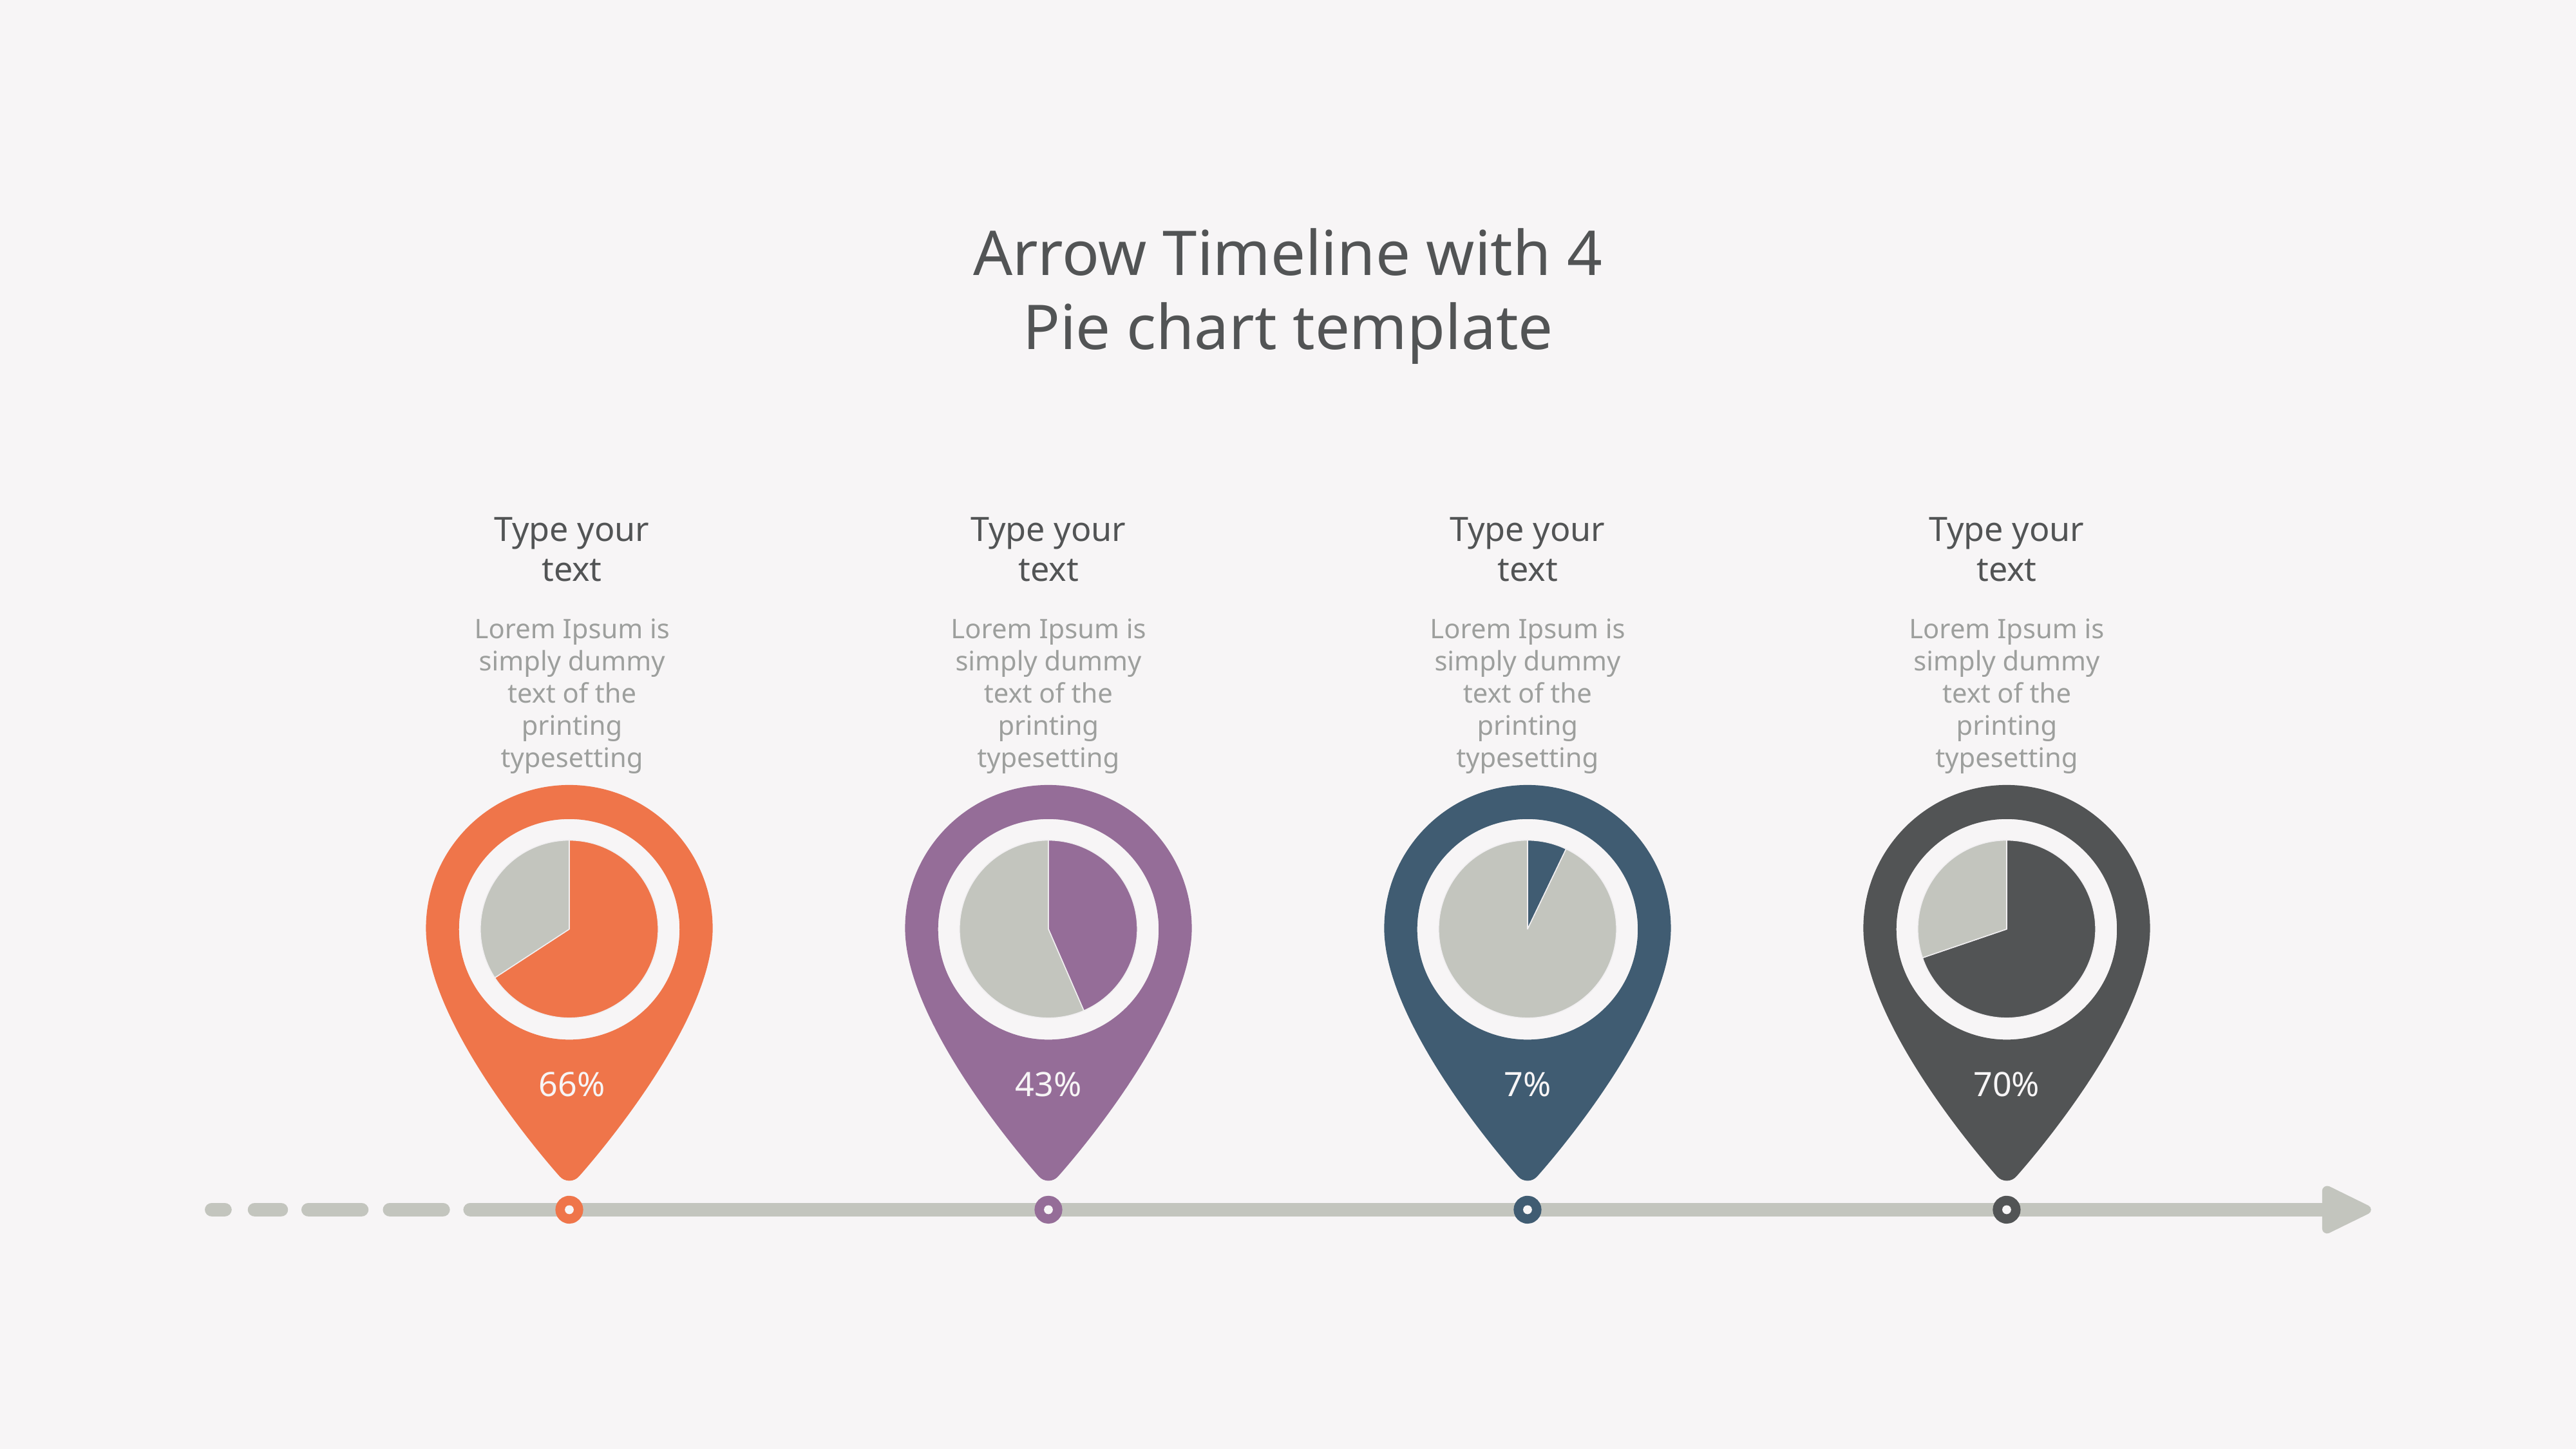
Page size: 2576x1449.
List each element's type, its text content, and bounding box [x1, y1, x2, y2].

text_box [205, 1203, 232, 1217]
text_box [565, 1205, 574, 1215]
text_box [1523, 1205, 1532, 1215]
text_box [1034, 1195, 1063, 1224]
text_box [582, 1203, 1036, 1217]
text_box [247, 1203, 289, 1217]
text_box 43% [987, 1057, 1110, 1109]
text_box [905, 784, 1192, 1181]
text_box [383, 1203, 450, 1217]
text_box 7% [1466, 1057, 1589, 1109]
text_box [1061, 1203, 1515, 1217]
text_box Type your text [958, 502, 1139, 594]
chart [478, 838, 660, 1020]
text_box [1993, 1195, 2021, 1224]
text_box [1384, 784, 1671, 1181]
text_box [2020, 1186, 2371, 1234]
chart [1437, 838, 1618, 1020]
text_box [426, 784, 713, 1181]
text_box [301, 1203, 369, 1217]
text_box [463, 1203, 556, 1217]
text_box [1513, 1195, 1542, 1224]
text_box Type your text [1917, 502, 2097, 594]
text_box Lorem Ipsum is simply dummy text of the printing typesetting [931, 606, 1166, 779]
text_box Type your text [1437, 502, 1618, 594]
text_box 66% [510, 1057, 634, 1109]
text_box [2002, 1205, 2011, 1215]
text_box 70% [1945, 1057, 2069, 1109]
text_box [1540, 1203, 1994, 1217]
text_box [555, 1195, 583, 1224]
chart [958, 838, 1139, 1020]
text_box Lorem Ipsum is simply dummy text of the printing typesetting [1410, 606, 1645, 779]
chart [1916, 838, 2098, 1020]
text_box Arrow Timeline with 4 Pie chart template [946, 208, 1629, 367]
text_box [1863, 784, 2150, 1181]
text_box Lorem Ipsum is simply dummy text of the printing typesetting [1889, 606, 2125, 779]
text_box Lorem Ipsum is simply dummy text of the printing typesetting [454, 606, 690, 779]
text_box [1044, 1205, 1053, 1215]
text_box Type your text [482, 502, 662, 594]
